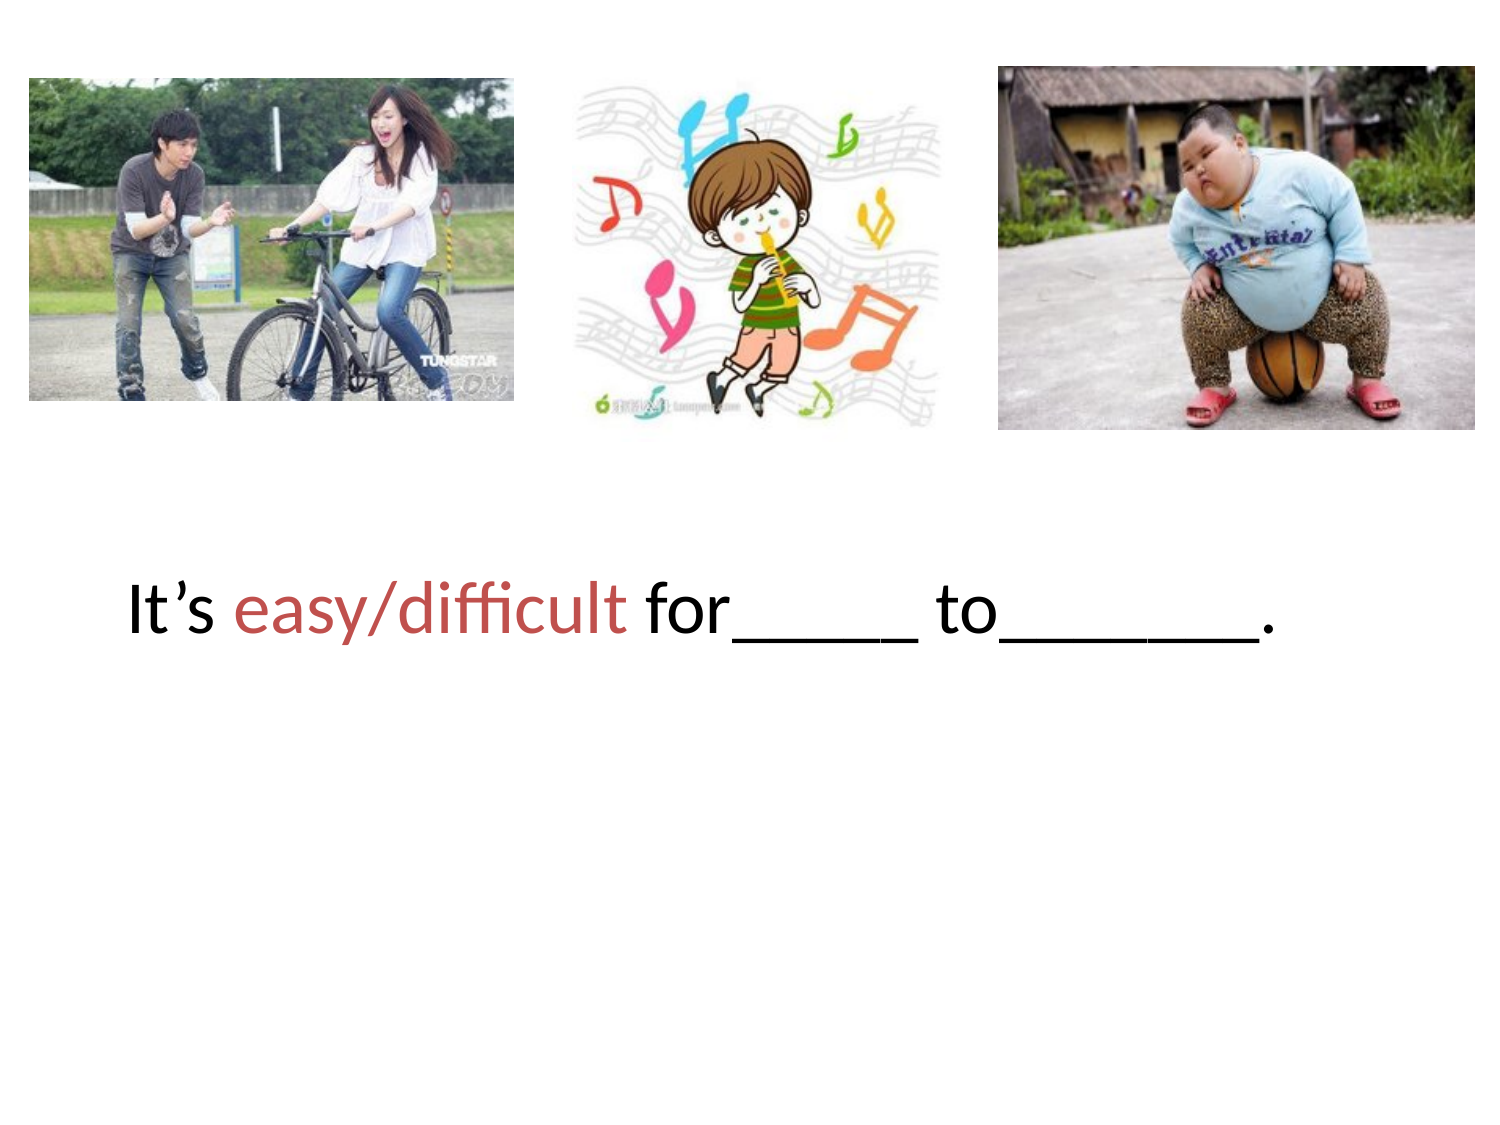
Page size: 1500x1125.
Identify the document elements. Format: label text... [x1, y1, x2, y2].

picture [572, 66, 945, 442]
text_box It’s easy/difficult for_____ to_______. [41, 550, 1365, 656]
picture [29, 77, 514, 402]
picture [997, 66, 1475, 430]
